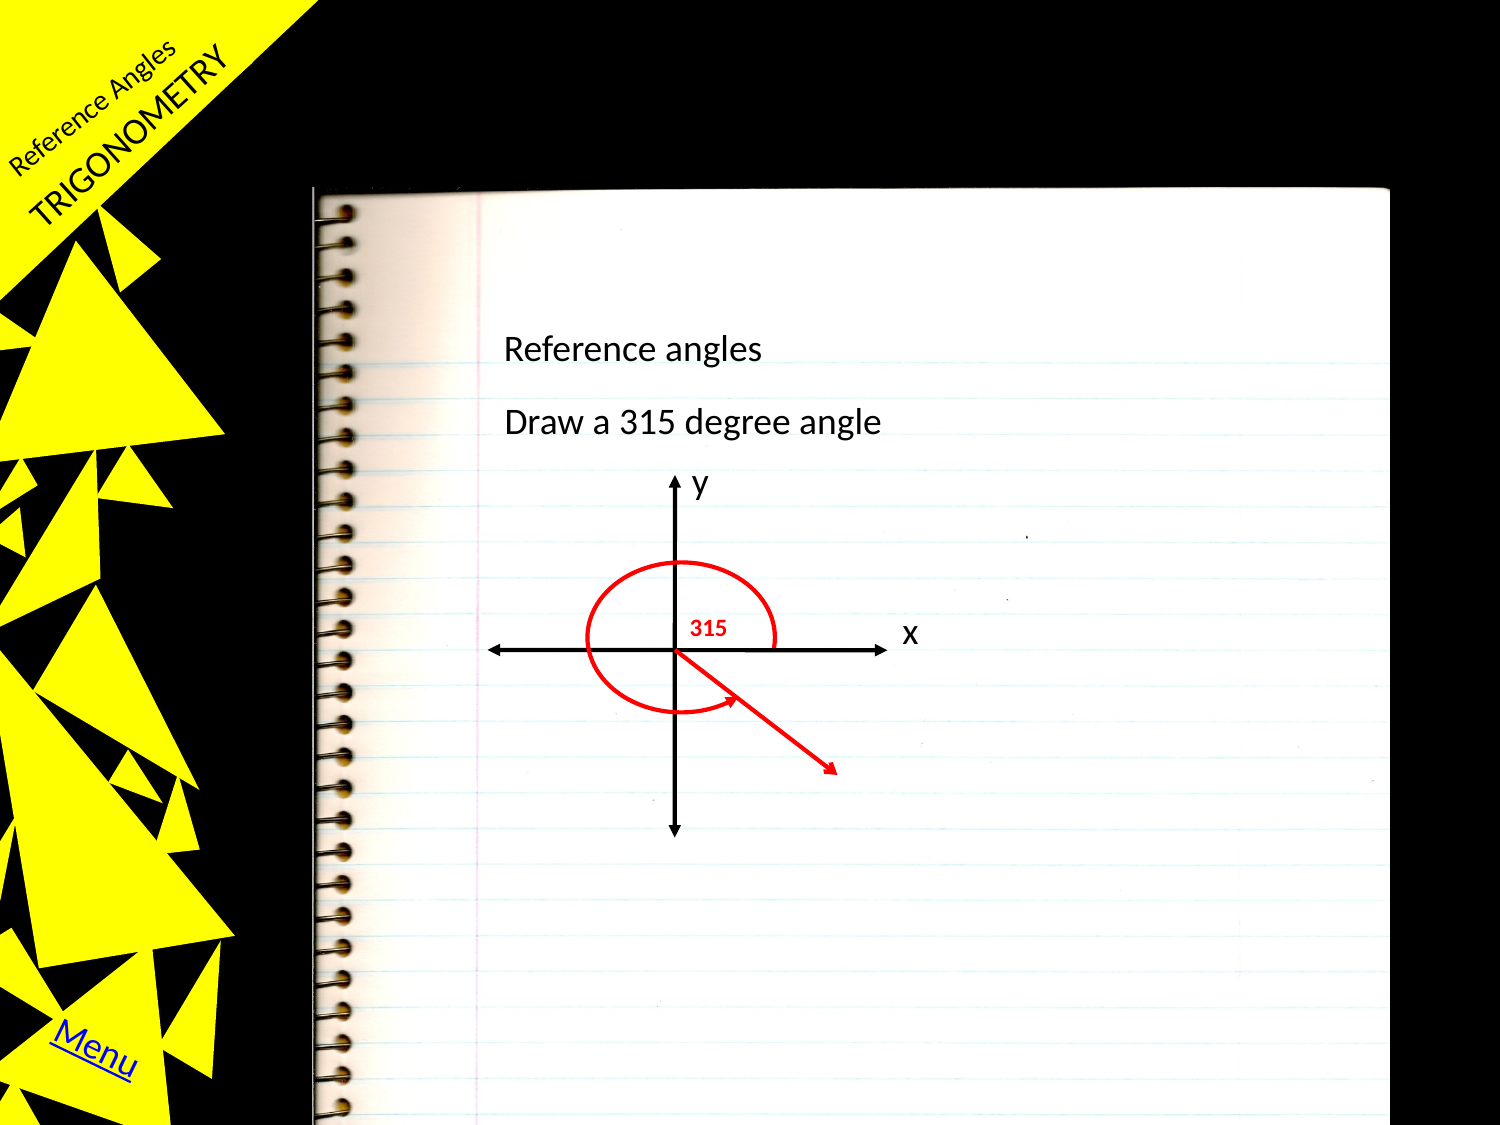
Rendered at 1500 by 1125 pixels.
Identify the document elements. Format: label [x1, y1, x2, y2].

text_box [674, 649, 838, 776]
text_box [0, 0, 321, 1125]
picture [312, 187, 1390, 1125]
text_box [487, 449, 935, 838]
